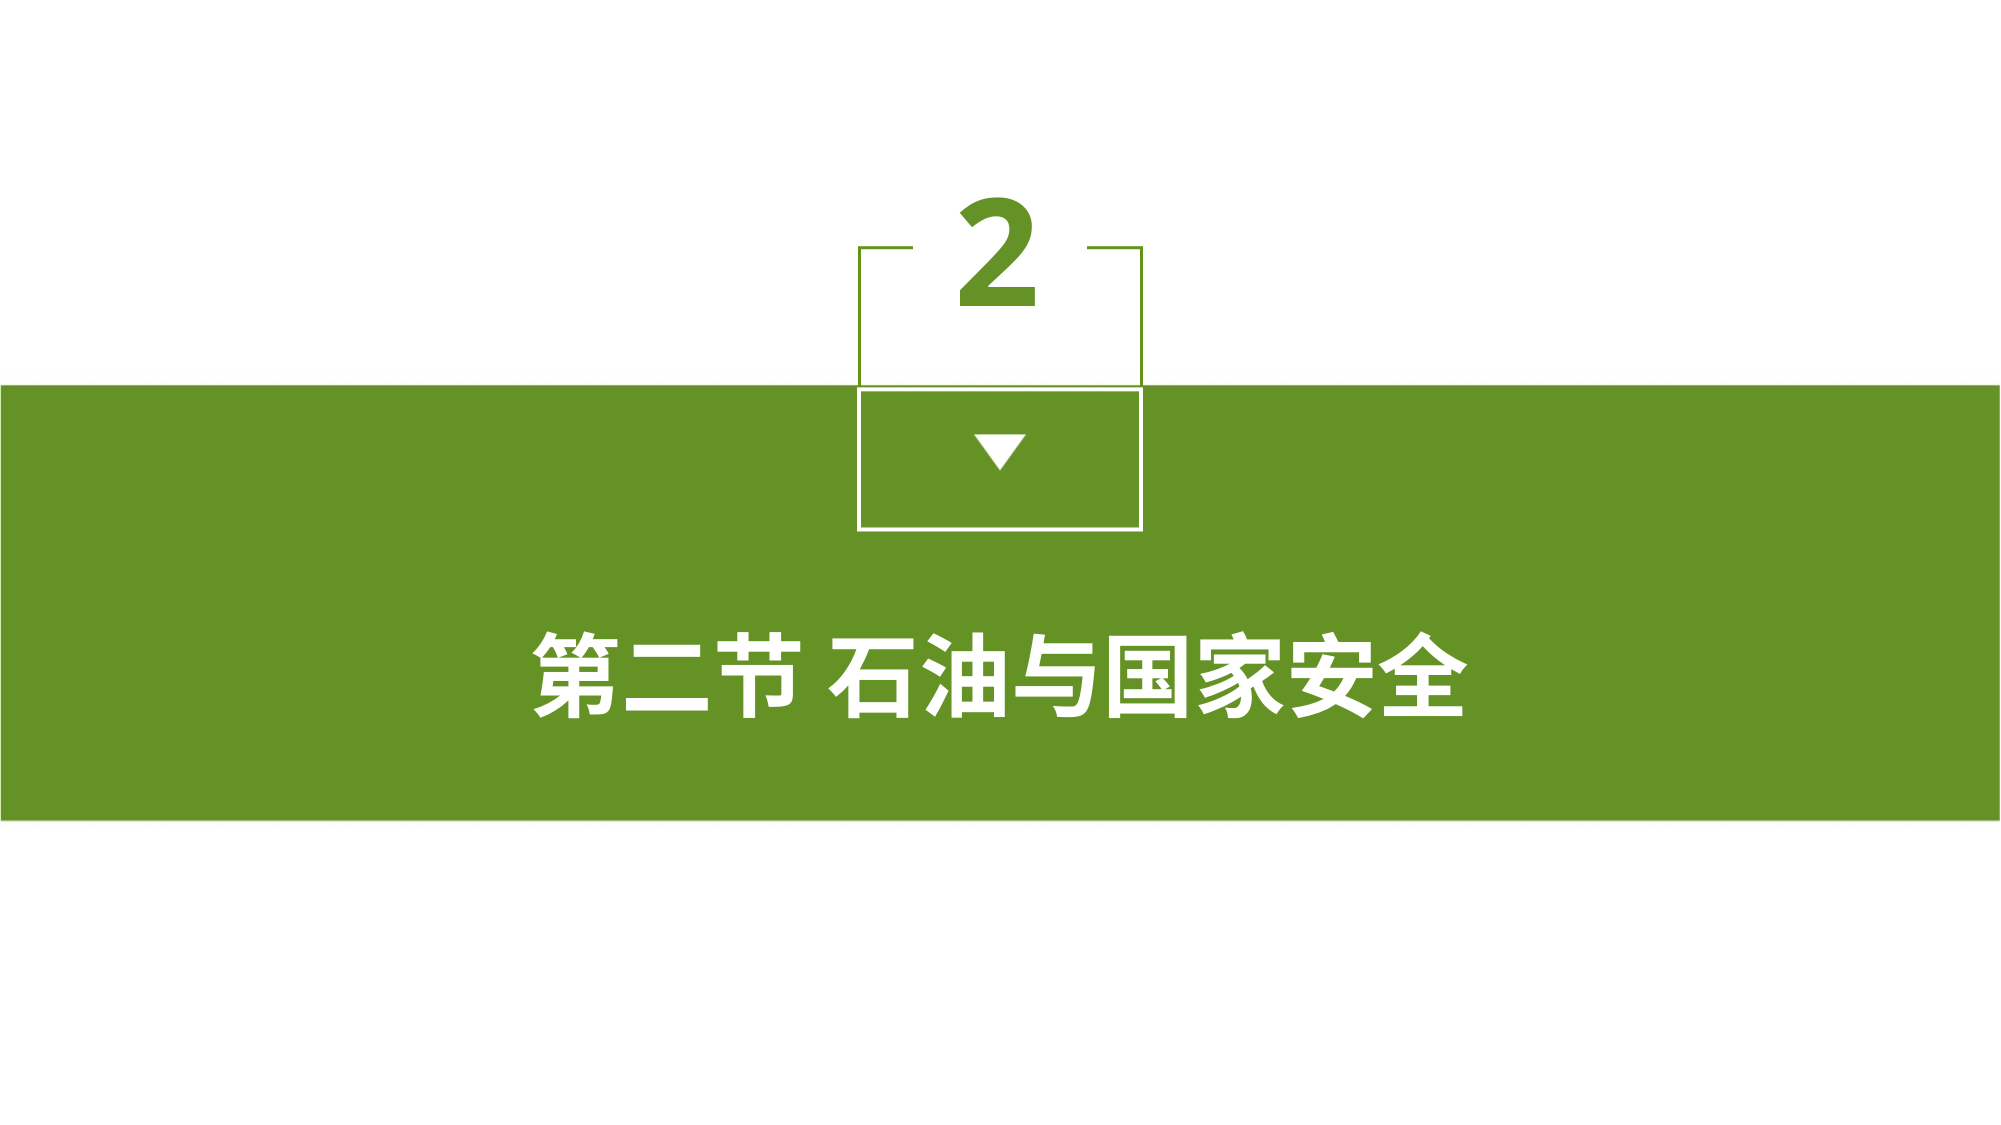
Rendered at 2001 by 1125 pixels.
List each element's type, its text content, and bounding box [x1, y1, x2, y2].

picture [0, 0, 2000, 608]
text_box 第二节 石油与国家安全 [0, 608, 2000, 735]
picture [0, 735, 2000, 1125]
text_box 2 [865, 148, 1130, 345]
